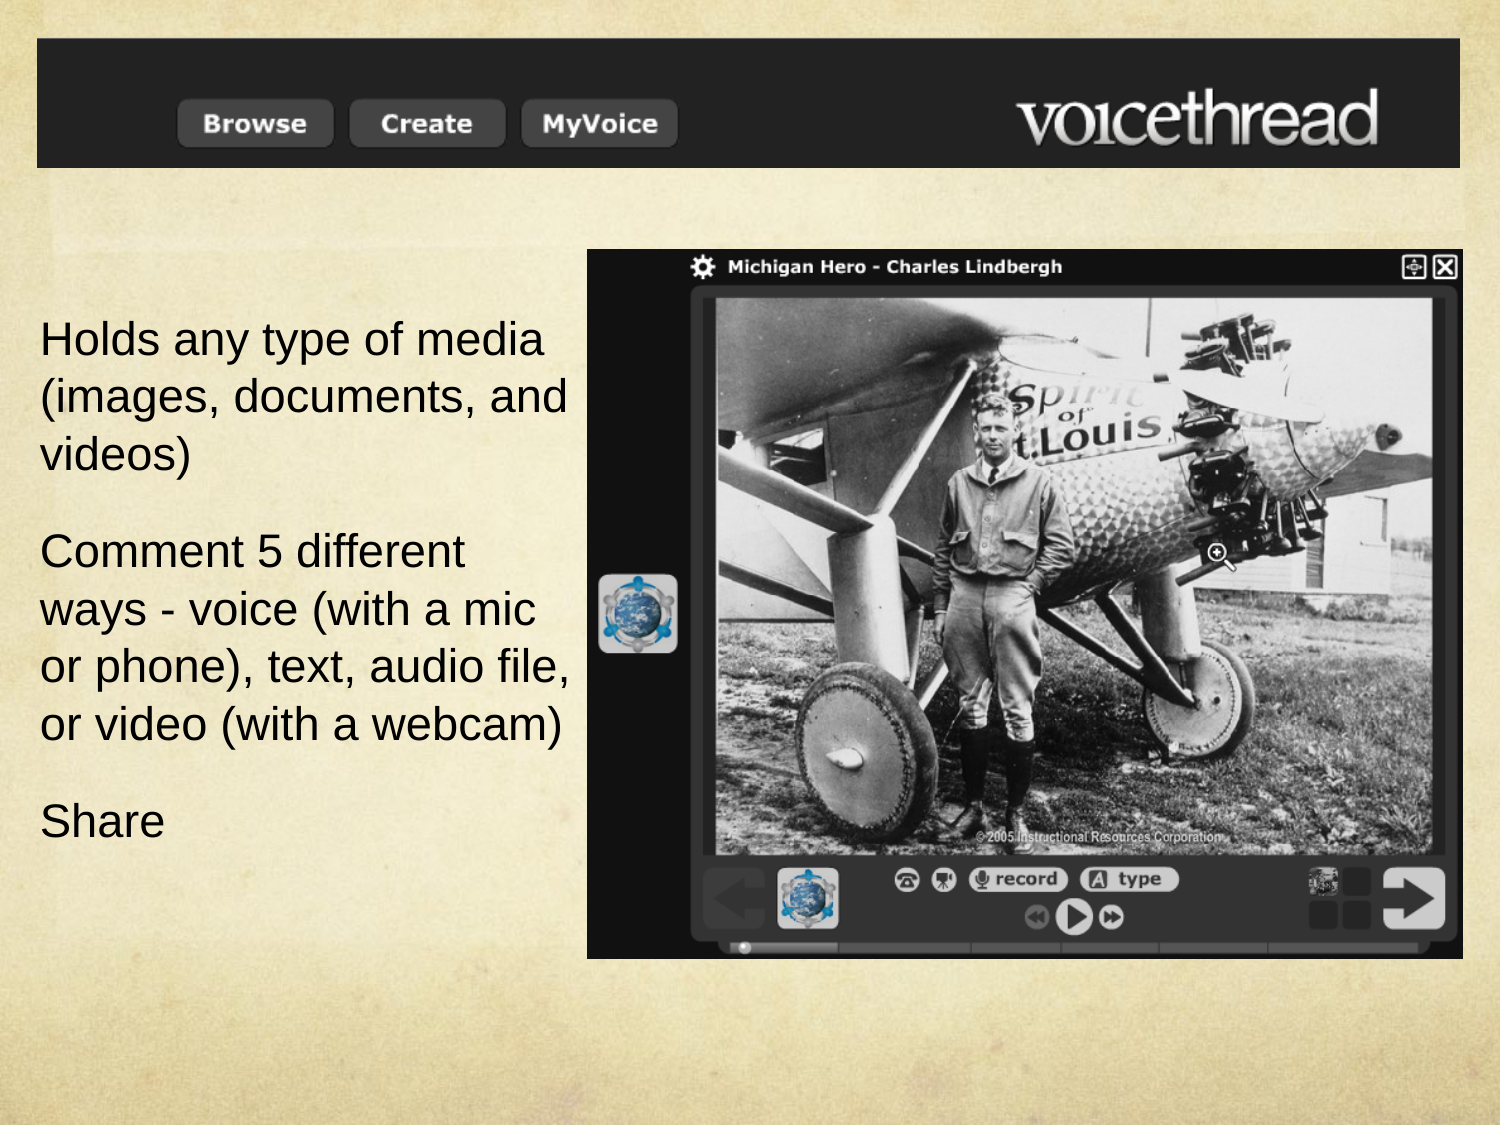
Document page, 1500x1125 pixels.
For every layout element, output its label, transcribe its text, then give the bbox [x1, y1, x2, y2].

list Holds any type of media (images, documents, and videos) Comment 5 different ways - voice (with a mic or phone), text, audio file, or video (with a webcam) Share [24, 299, 588, 1051]
picture [0, 0, 1500, 1125]
